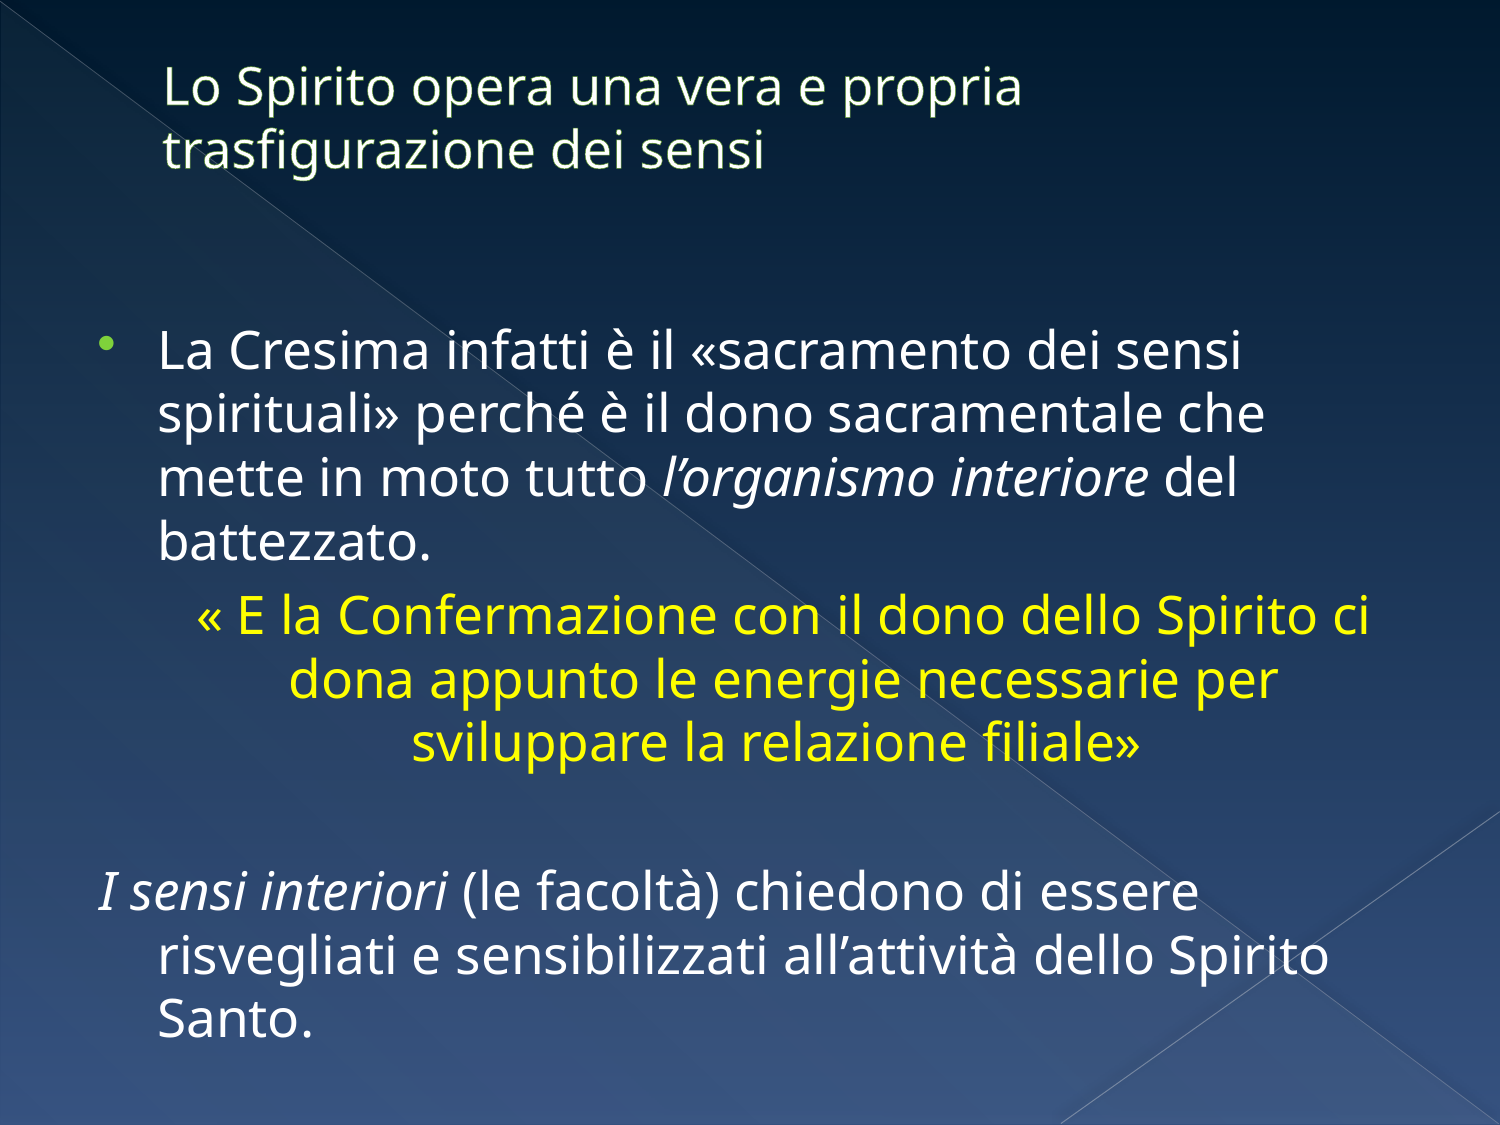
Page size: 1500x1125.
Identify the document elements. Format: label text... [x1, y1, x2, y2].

title Lo Spirito opera una vera e propria trasfigurazione dei sensi [75, 43, 1425, 274]
list La Cresima infatti è il «sacramento dei sensi spirituali» perché è il dono sacramentale che mette in moto tutto l’organismo interiore del battezzato. « E la Confermazione con il dono dello Spirito ci dona appunto le energie necessarie per sviluppare la relazione filiale» I sensi interiori (le facoltà) chiedono di essere risvegliati e sensibilizzati all’attività dello Spirito Santo. [75, 308, 1425, 1059]
